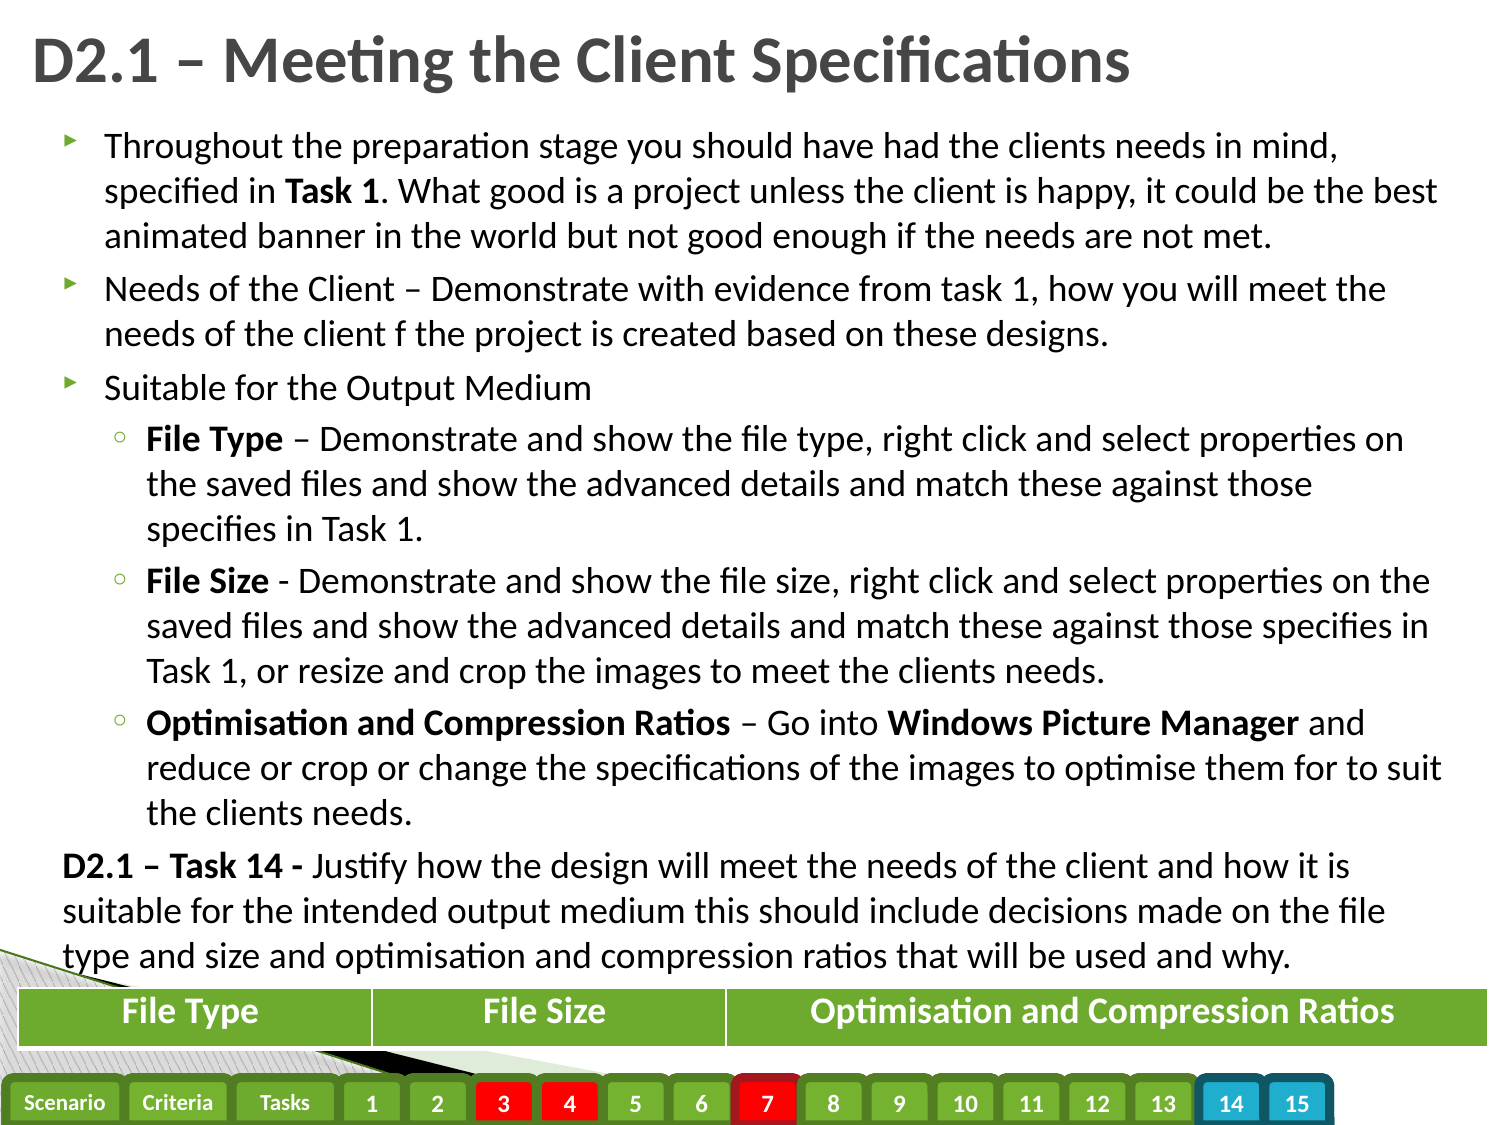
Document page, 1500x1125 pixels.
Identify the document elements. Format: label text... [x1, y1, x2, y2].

table_header Optimisation and Compression Ratios [727, 989, 1487, 1046]
text_box D2.1 – Meeting the Client Specifications [17, 19, 1489, 94]
list Throughout the preparation stage you should have had the clients needs in mind, specified in Task 1. What good is a project unless the client is happy, it could be the best animated banner in the world but not good enough if the needs are not met. Needs of the Client – Demonstrate with evidence from task 1, how you will meet the needs of the client f the project is created based on these designs. Suitable for the Output Medium File Type – Demonstrate and show the file type, right click and select properties on the saved files and show the advanced details and match these against those specifies in Task 1. File Size - Demonstrate and show the file size, right click and select properties on the saved files and show the advanced details and match these against those specifies in Task 1, or resize and crop the images to meet the clients needs. Optimisation and Compression Ratios – Go into Windows Picture Manager and reduce or crop or change the specifications of the images to optimise them for to suit the clients needs. D2.1 – Task 14 - Justify how the design will meet the needs of the client and how it is suitable for the intended output medium this should include decisions made on the file type and size and optimisation and compression ratios that will be used and why. [29, 113, 1459, 976]
table_header File Size [373, 989, 725, 1046]
table_header File Type [19, 989, 371, 1046]
